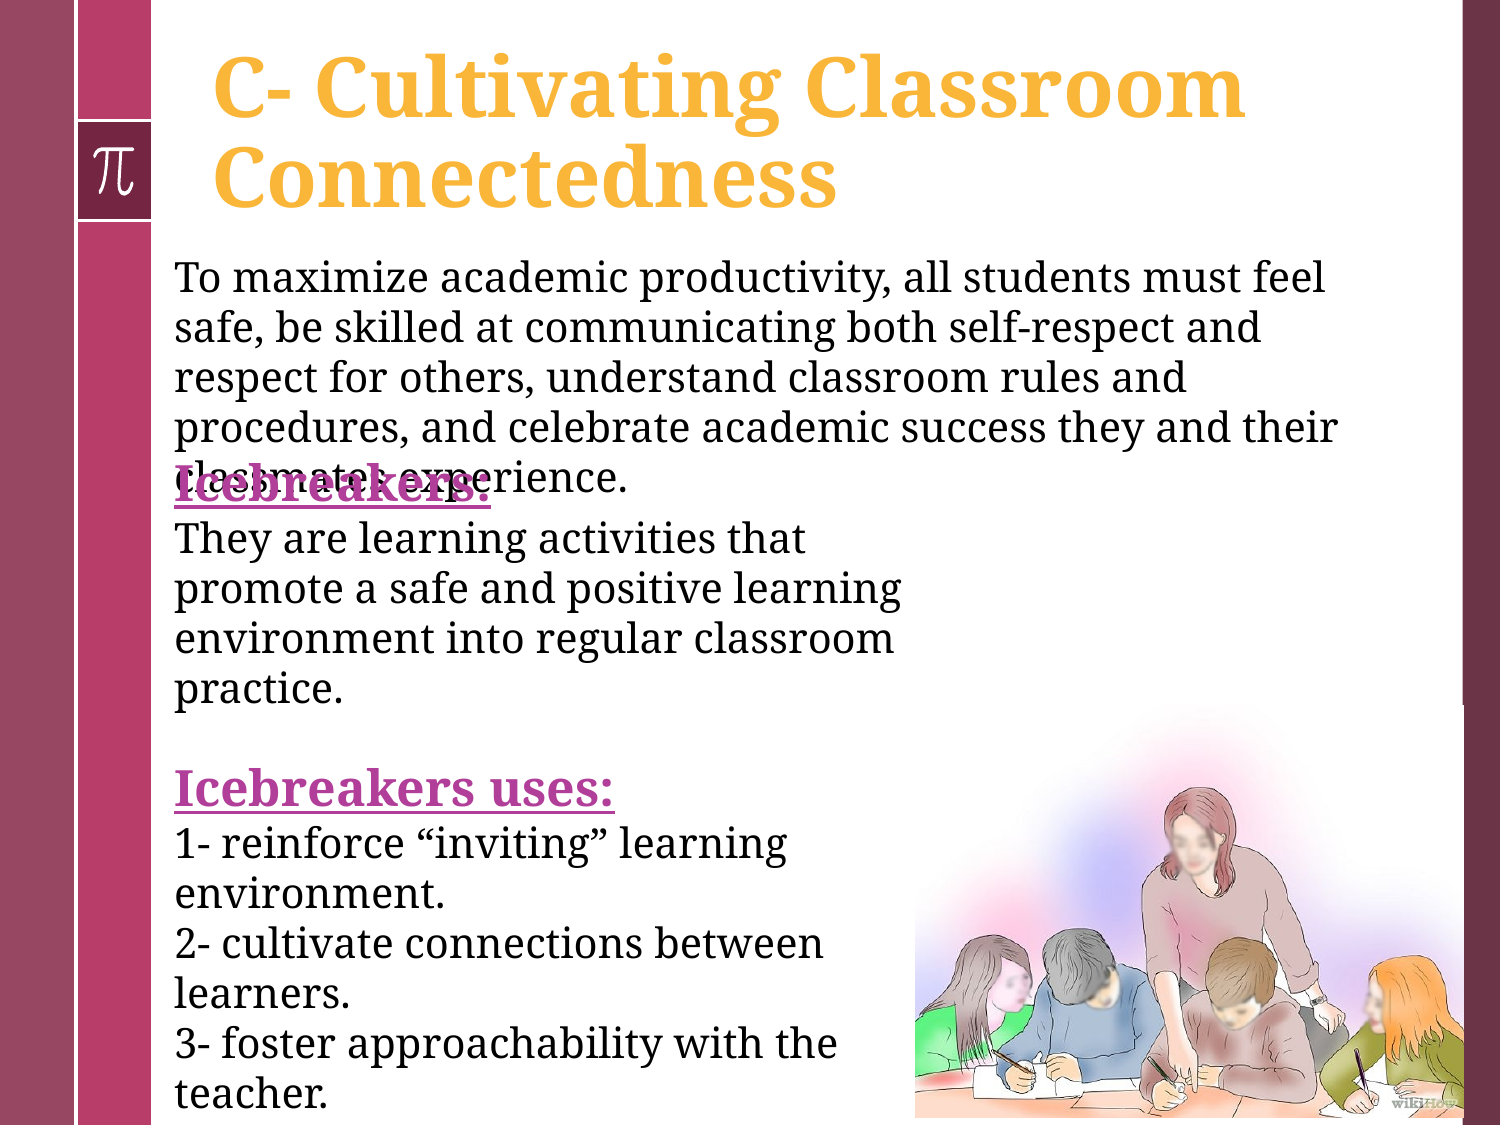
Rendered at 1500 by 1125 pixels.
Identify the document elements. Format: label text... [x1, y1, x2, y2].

text_box Icebreakers: They are learning activities that promote a safe and positive learning environment into regular classroom practice. Icebreakers uses: 1- reinforce “inviting” learning environment. 2- cultivate connections between learners. 3- foster approachability with the teacher. 4- can be planned to introduce a topic or particular content to follow. [159, 444, 939, 1125]
title C- Cultivating Classroom Connectedness [196, 29, 1400, 233]
text_box To maximize academic productivity, all students must feel safe, be skilled at communicating both self-respect and respect for others, understand classroom rules and procedures, and celebrate academic success they and their classmates experience. [159, 243, 1388, 509]
picture [915, 705, 1465, 1118]
